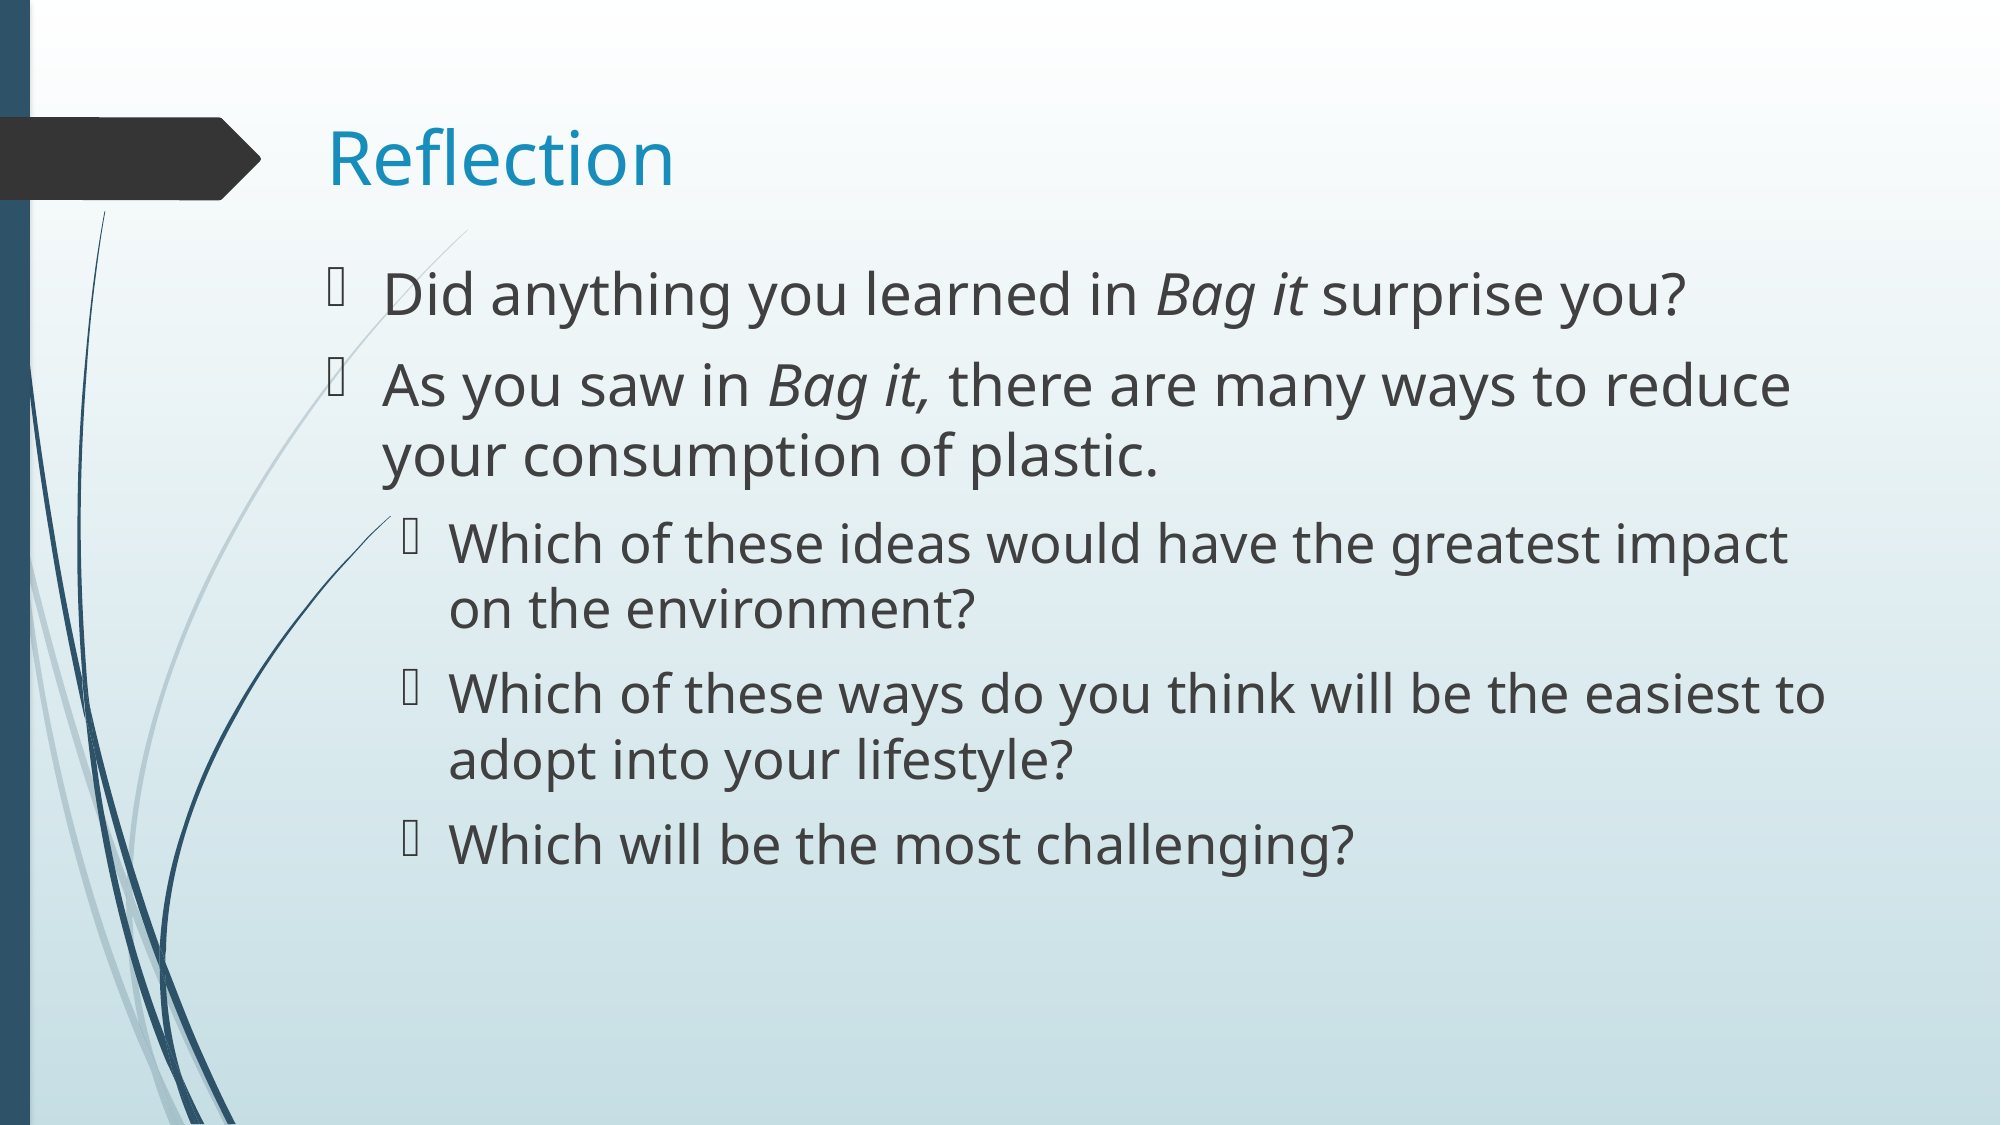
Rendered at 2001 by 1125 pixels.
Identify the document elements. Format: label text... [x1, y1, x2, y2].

list Did anything you learned in Bag it surprise you? As you saw in Bag it, there are many ways to reduce your consumption of plastic. Which of these ideas would have the greatest impact on the environment? Which of these ways do you think will be the easiest to adopt into your lifestyle? Which will be the most challenging? [311, 249, 1846, 970]
title Reflection [311, 102, 1888, 224]
